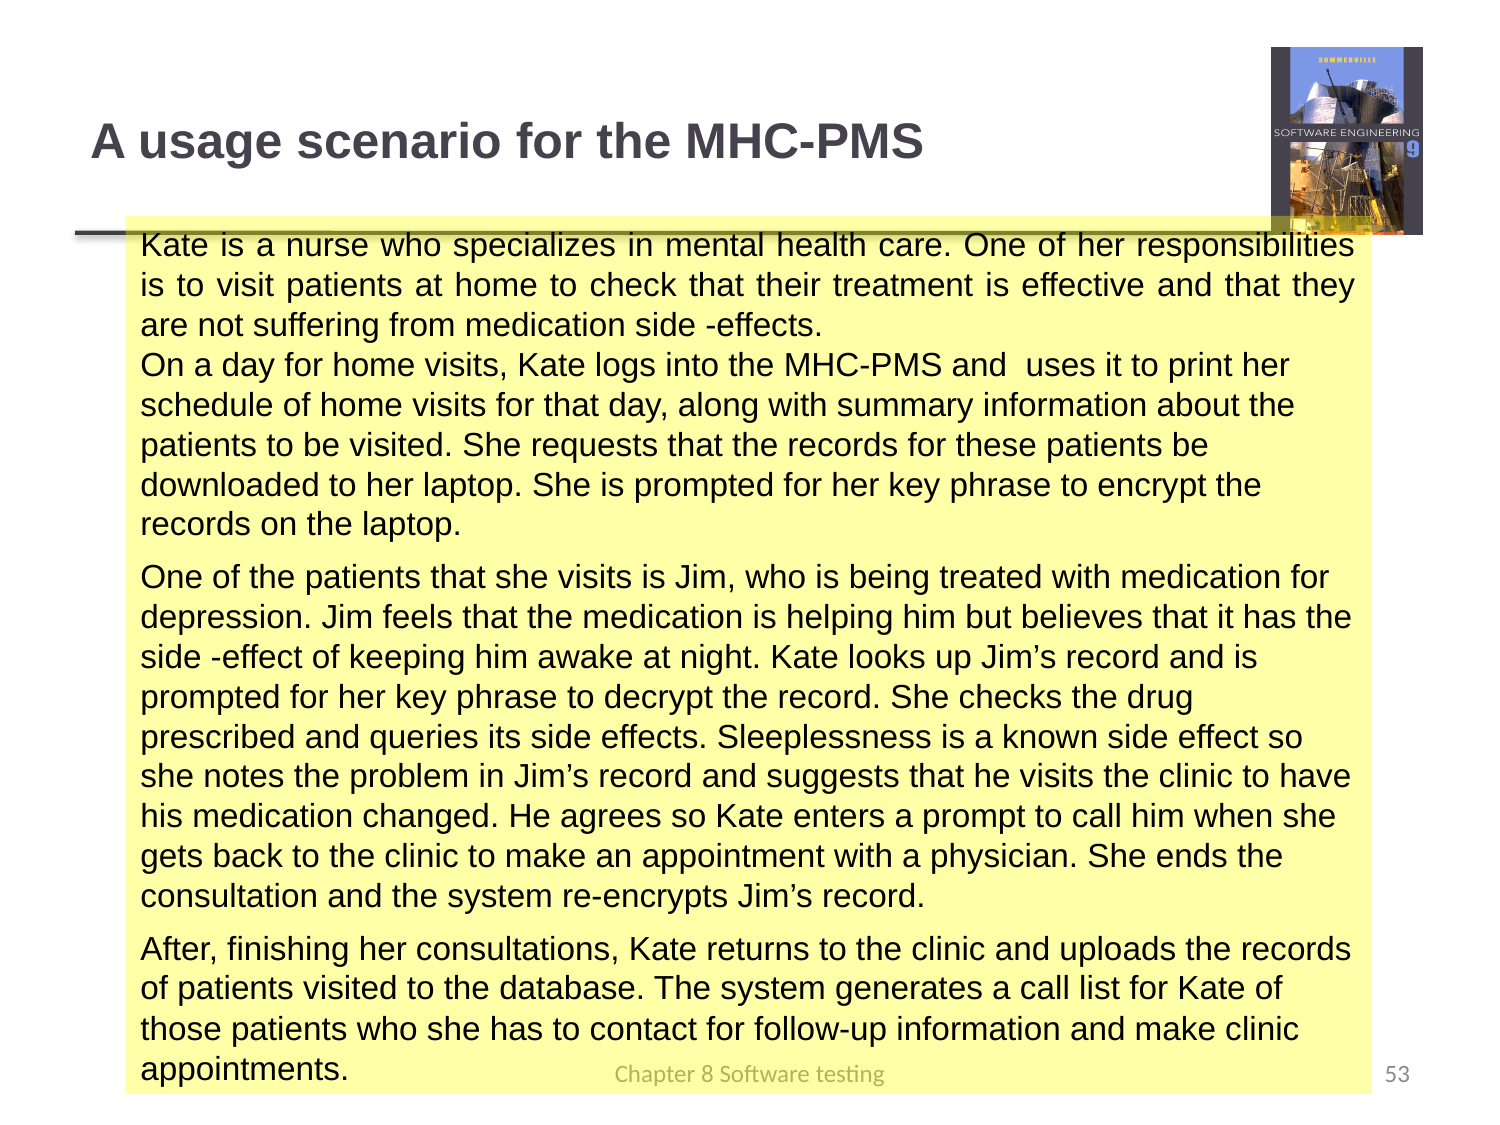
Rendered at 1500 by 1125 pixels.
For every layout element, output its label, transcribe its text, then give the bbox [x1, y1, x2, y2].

picture [1272, 47, 1423, 235]
text_box Kate is a nurse who specializes in mental health care. One of her responsibilities is to visit patients at home to check that their treatment is effective and that they are not suffering from medication side -effects. On a day for home visits, Kate logs into the MHC-PMS and uses it to print her schedule of home visits for that day, along with summary information about the patients to be visited. She requests that the records for these patients be downloaded to her laptop. She is prompted for her key phrase to encrypt the records on the laptop. One of the patients that she visits is Jim, who is being treated with medication for depression. Jim feels that the medication is helping him but believes that it has the side -effect of keeping him awake at night. Kate looks up Jim’s record and is prompted for her key phrase to decrypt the record. She checks the drug prescribed and queries its side effects. Sleeplessness is a known side effect so she notes the problem in Jim’s record and suggests that he visits the clinic to have his medication changed. He agrees so Kate enters a prompt to call him when she gets back to the clinic to make an appointment with a physician. She ends the consultation and the system re-encrypts Jim’s record. After, finishing her consultations, Kate returns to the clinic and uploads the records of patients visited to the database. The system generates a call list for Kate of those patients who she has to contact for follow-up information and make clinic appointments. [125, 215, 1372, 1094]
title A usage scenario for the MHC-PMS [74, 44, 1272, 233]
slide_number 53 [1074, 1042, 1425, 1103]
footer Chapter 8 Software testing [512, 1042, 988, 1103]
